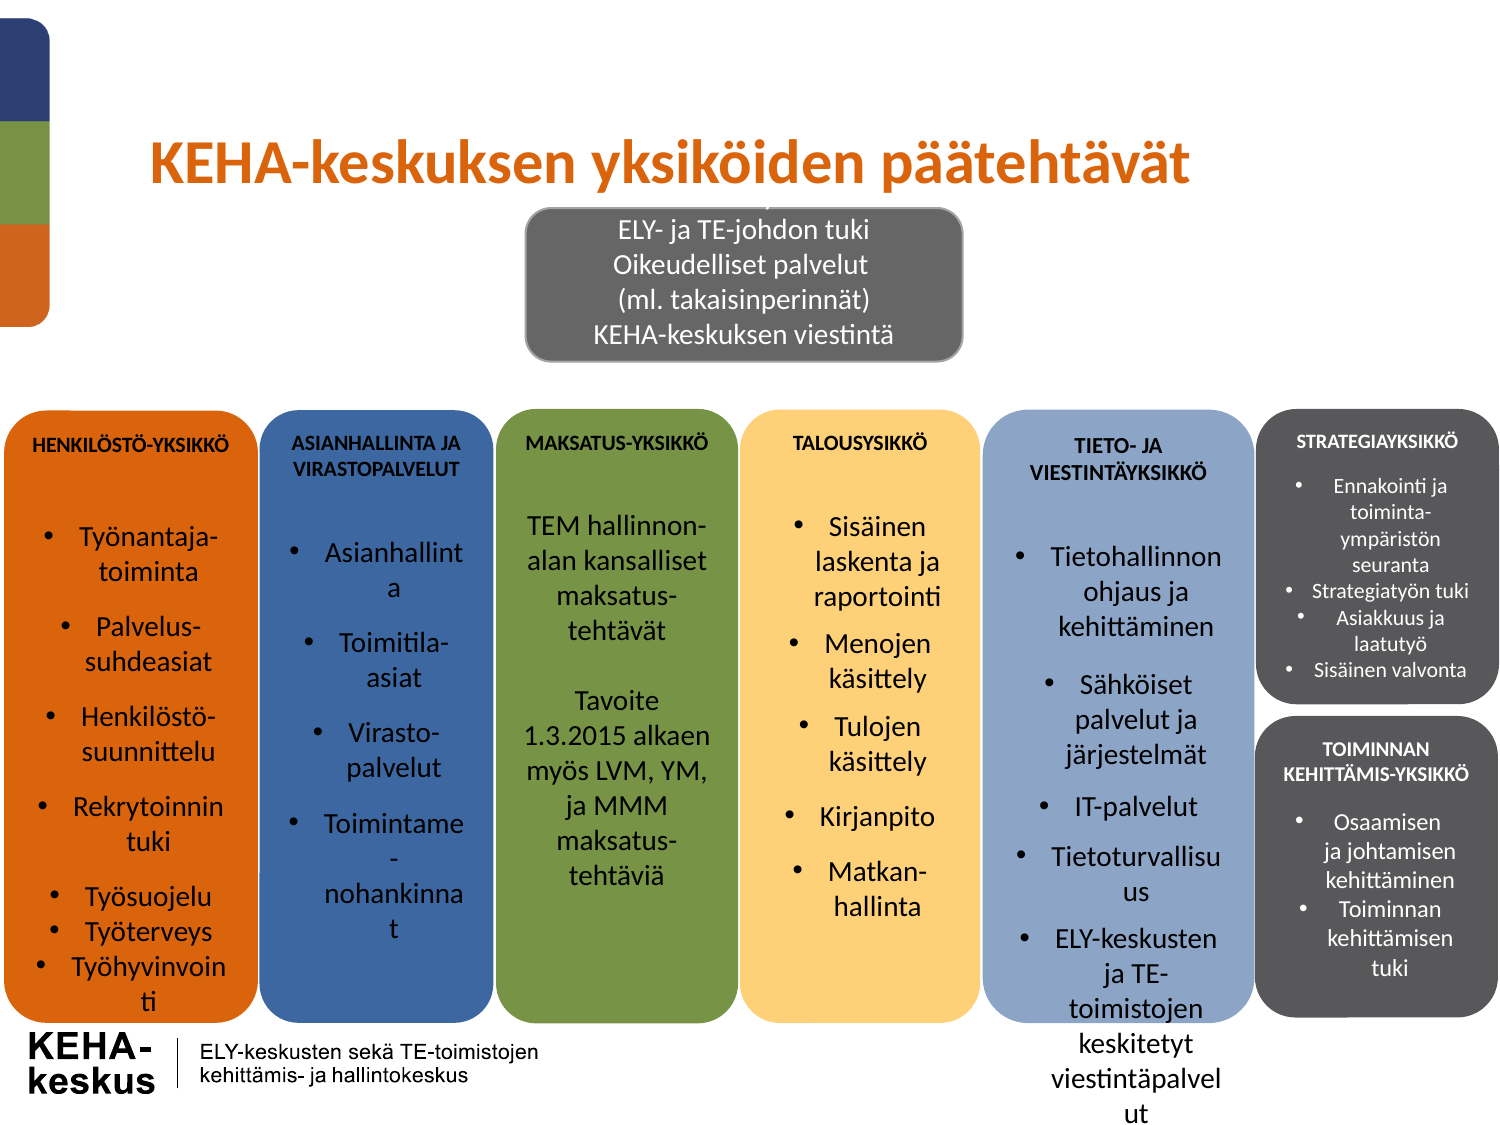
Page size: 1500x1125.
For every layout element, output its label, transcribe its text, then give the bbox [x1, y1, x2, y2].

text_box ASIANHALLINTA JA VIRASTOPALVELUT Asianhallinta Toimitila-asiat Virasto-palvelut Toimintame-nohankinnat [257, 408, 496, 1025]
text_box STRATEGIAYKSIKKÖ Ennakointi ja toiminta-ympäristön seuranta Strategiatyön tuki Asiakkuus ja laatutyö Sisäinen valvonta [1253, 406, 1500, 707]
text_box MAKSATUS-YKSIKKÖ TEM hallinnon-alan kansalliset maksatus-tehtävät Tavoite 1.3.2015 alkaen myös LVM, YM, ja MMM maksatus-tehtäviä [495, 406, 739, 1026]
text_box KEHA-keskuksen yksiköiden päätehtävät [135, 113, 1412, 219]
text_box TALOUSYSIKKÖ Sisäinen laskenta ja raportointi Menojen käsittely Tulojen käsittely Kirjanpito Matkan-hallinta [737, 407, 982, 1026]
text_box TOIMINNAN KEHITTÄMIS-YKSIKKÖ Osaamisen ja johtamisen kehittäminen Toiminnan kehittämisen tuki [1252, 713, 1500, 1020]
text_box HENKILÖSTÖ-YKSIKKÖ Työnantaja-toiminta Palvelus-suhdeasiat Henkilöstö-suunnittelu Rekrytoinnin tuki Työsuojelu Työterveys Työhyvinvointi [1, 408, 258, 1025]
text_box Johdon tukiyksikkö ELY- ja TE-johdon tuki Oikeudelliset palvelut (ml. takaisinperinnät) KEHA-keskuksen viestintä [523, 205, 965, 364]
text_box TIETO- JA VIESTINTÄYKSIKKÖ Tietohallinnon ohjaus ja kehittäminen Sähköiset palvelut ja järjestelmät IT-palvelut Tietoturvallisuus ELY-keskusten ja TE-toimistojen keskitetyt viestintäpalvelut [980, 407, 1257, 1026]
picture [0, 18, 50, 327]
